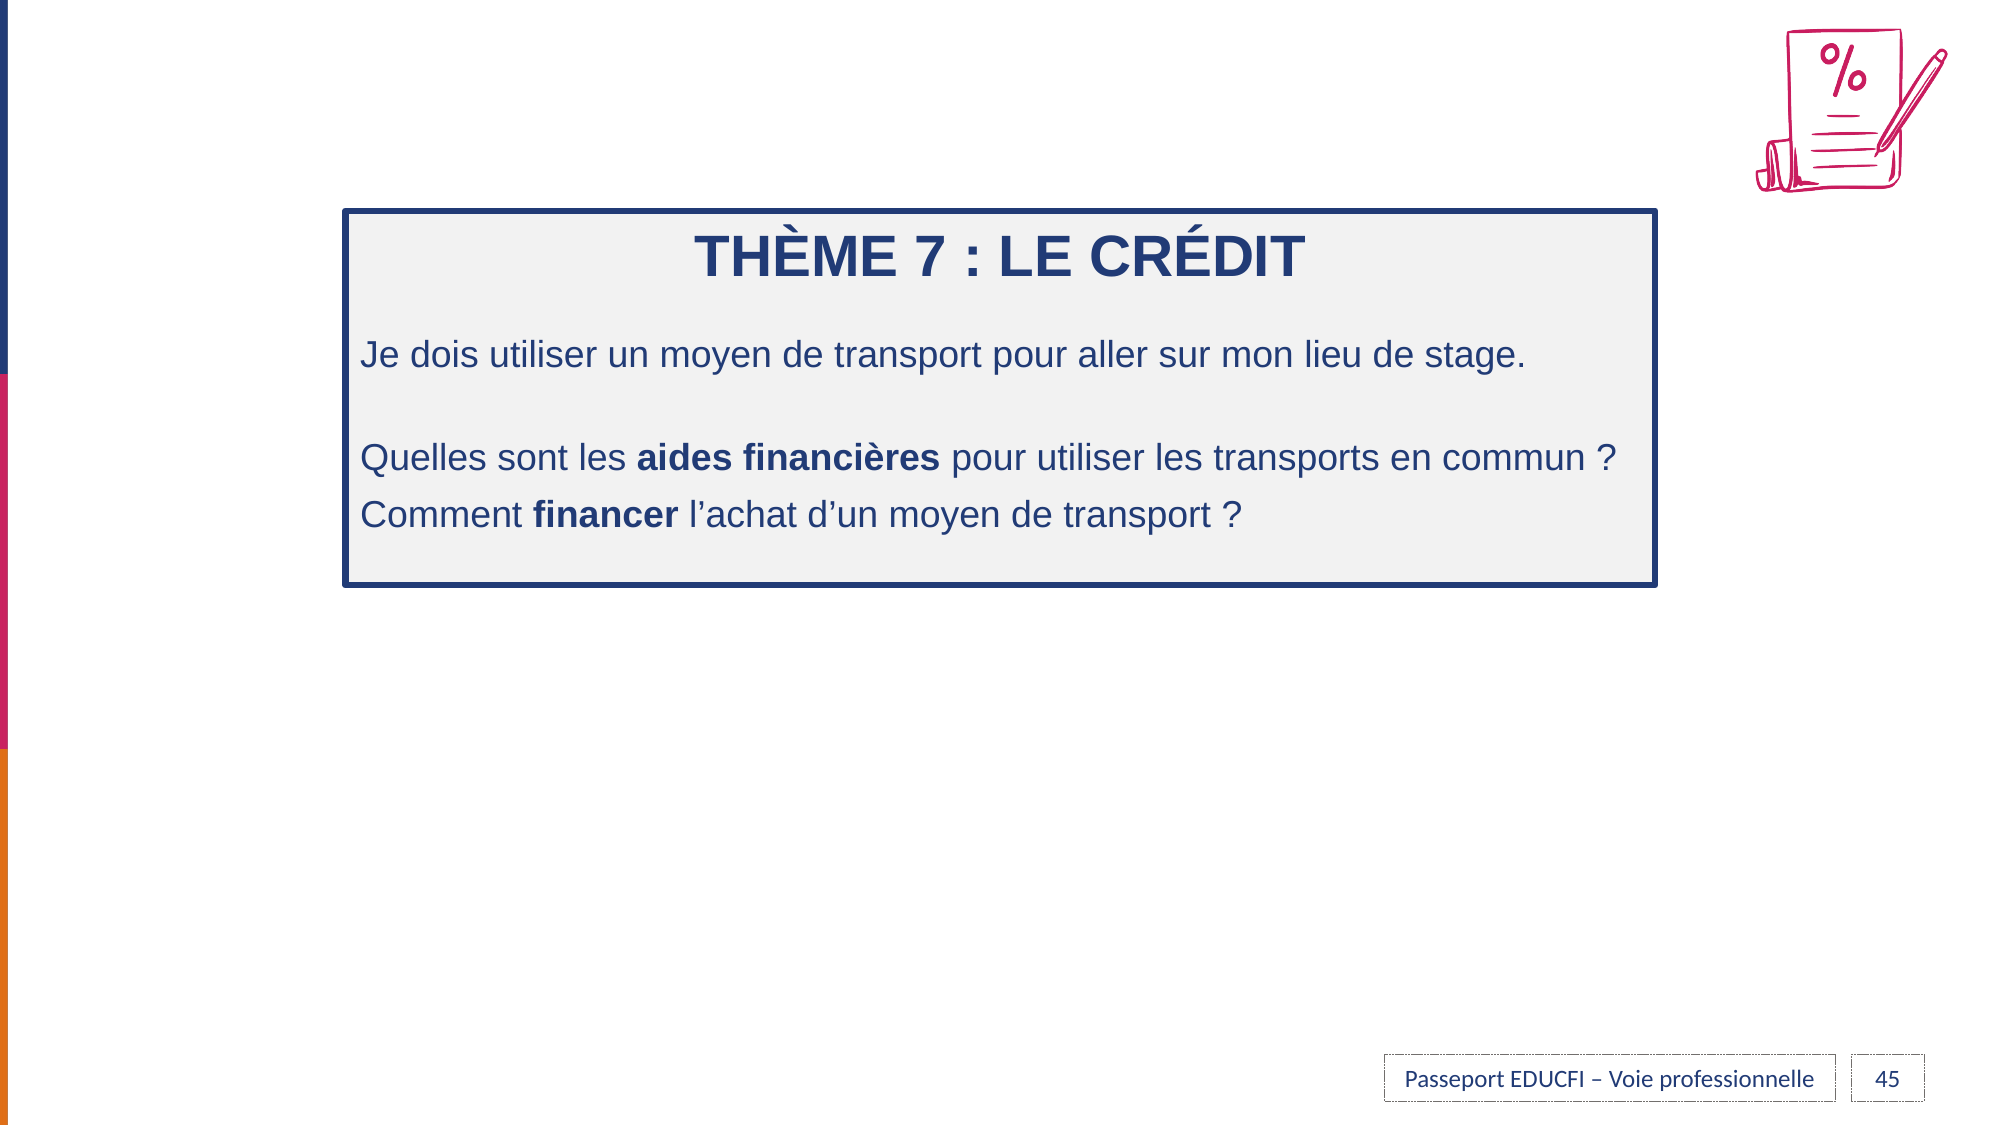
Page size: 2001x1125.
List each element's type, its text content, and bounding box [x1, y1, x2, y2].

footer Passeport EDUCFI – Voie professionnelle [1384, 1054, 1836, 1102]
picture [1751, 10, 1952, 211]
slide_number 45 [1851, 1054, 1925, 1102]
text_box THÈME 7 : LE CRÉDIT Je dois utiliser un moyen de transport pour aller sur mon lieu de stage. Quelles sont les aides financières pour utiliser les transports en commun ? Comment financer l’achat d’un moyen de transport ? [345, 210, 1656, 586]
picture [0, 0, 8, 1125]
